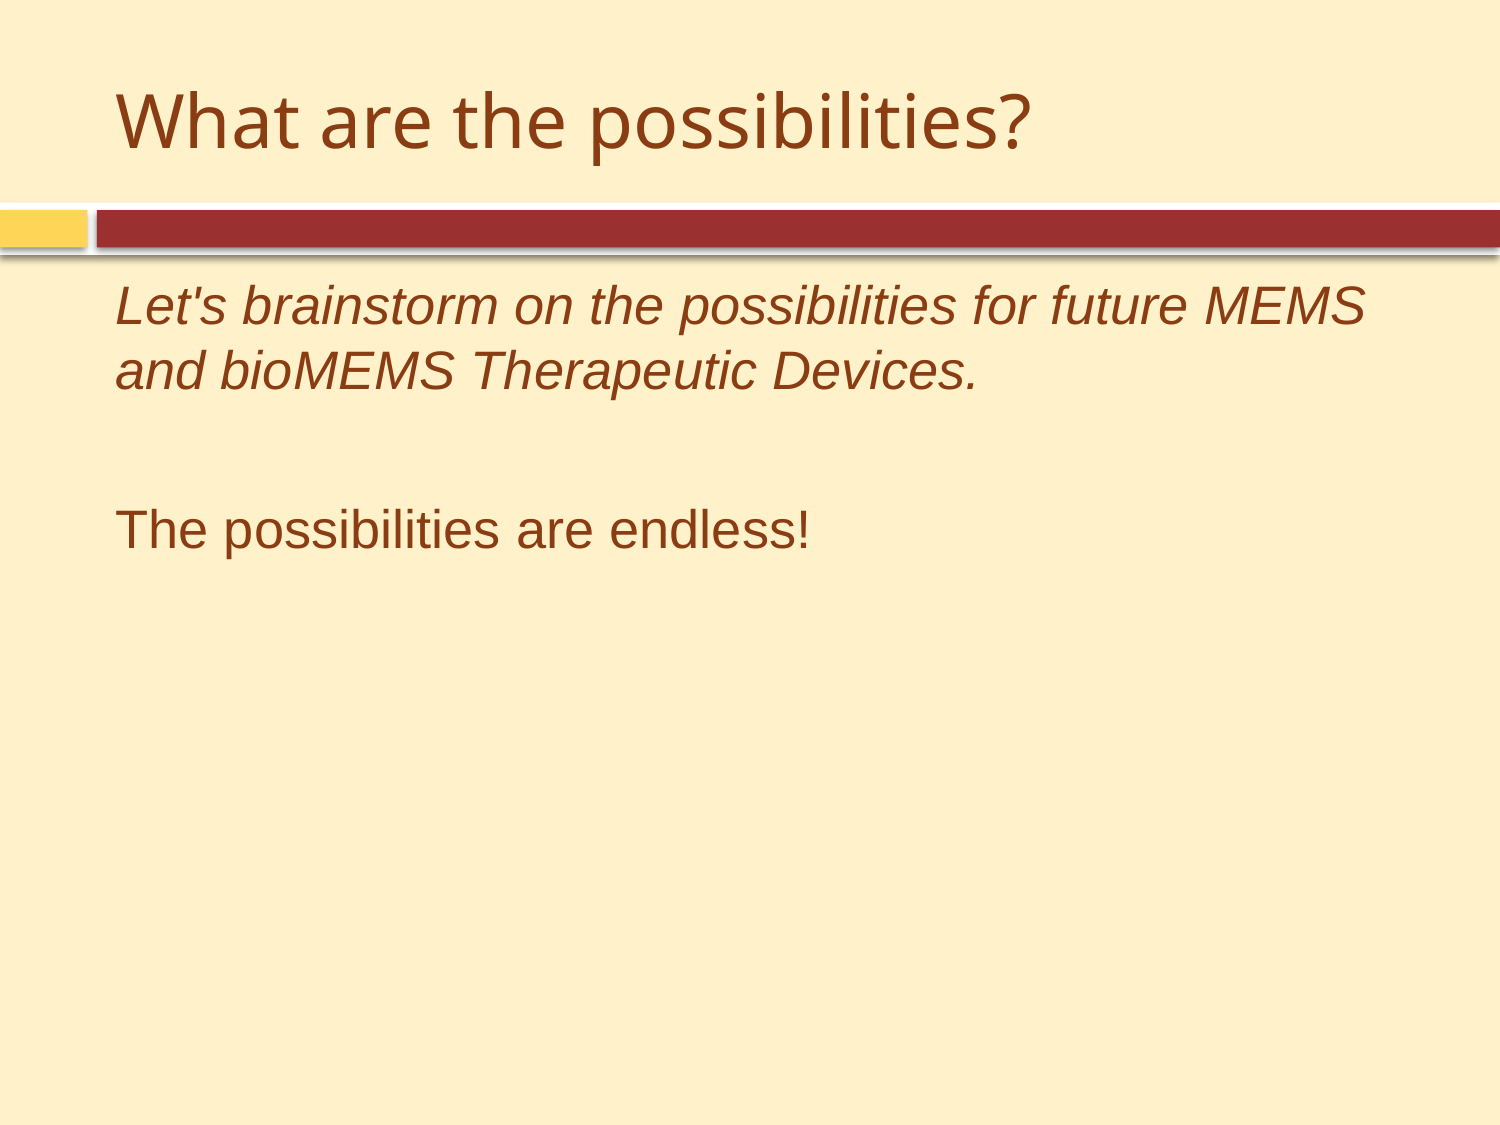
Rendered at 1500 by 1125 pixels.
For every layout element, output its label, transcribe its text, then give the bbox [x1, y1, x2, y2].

title What are the possibilities? [100, 37, 1438, 200]
list Let's brainstorm on the possibilities for future MEMS and bioMEMS Therapeutic Devices. The possibilities are endless! [100, 262, 1438, 1000]
